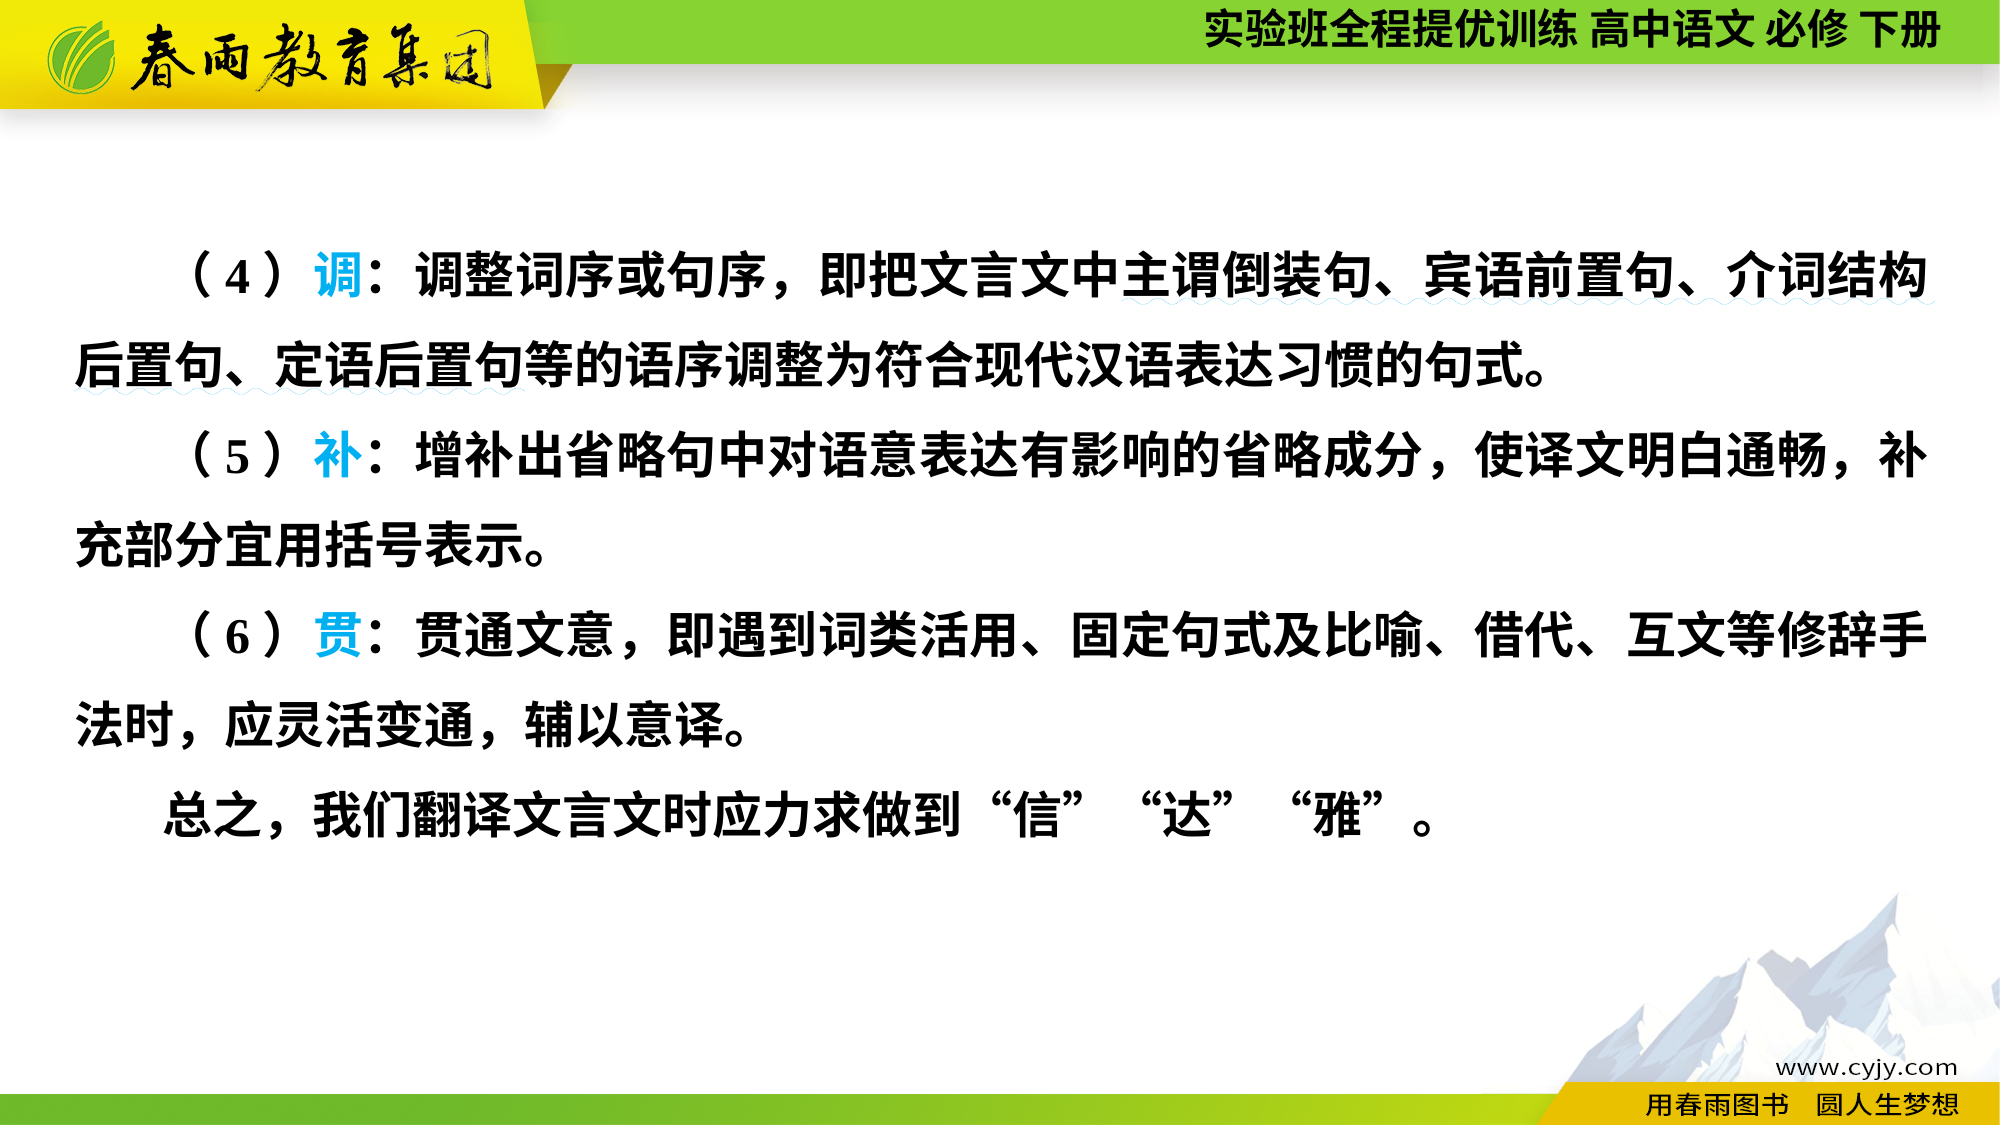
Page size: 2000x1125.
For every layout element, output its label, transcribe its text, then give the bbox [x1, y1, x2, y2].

list （4）调：调整词序或句序，即把文言文中主谓倒装句、宾语前置句、介词结构后置句、定语后置句等的语序调整为符合现代汉语表达习惯的句式。 （5）补：增补出省略句中对语意表达有影响的省略成分，使译文明白通畅，补充部分宜用括号表示。 （6）贯：贯通文意，即遇到词类活用、固定句式及比喻、借代、互文等修辞手法时，应灵活变通，辅以意译。 总之，我们翻译文言文时应力求做到“信”“达”“雅”。 [59, 206, 1944, 858]
picture [0, 0, 2000, 1125]
